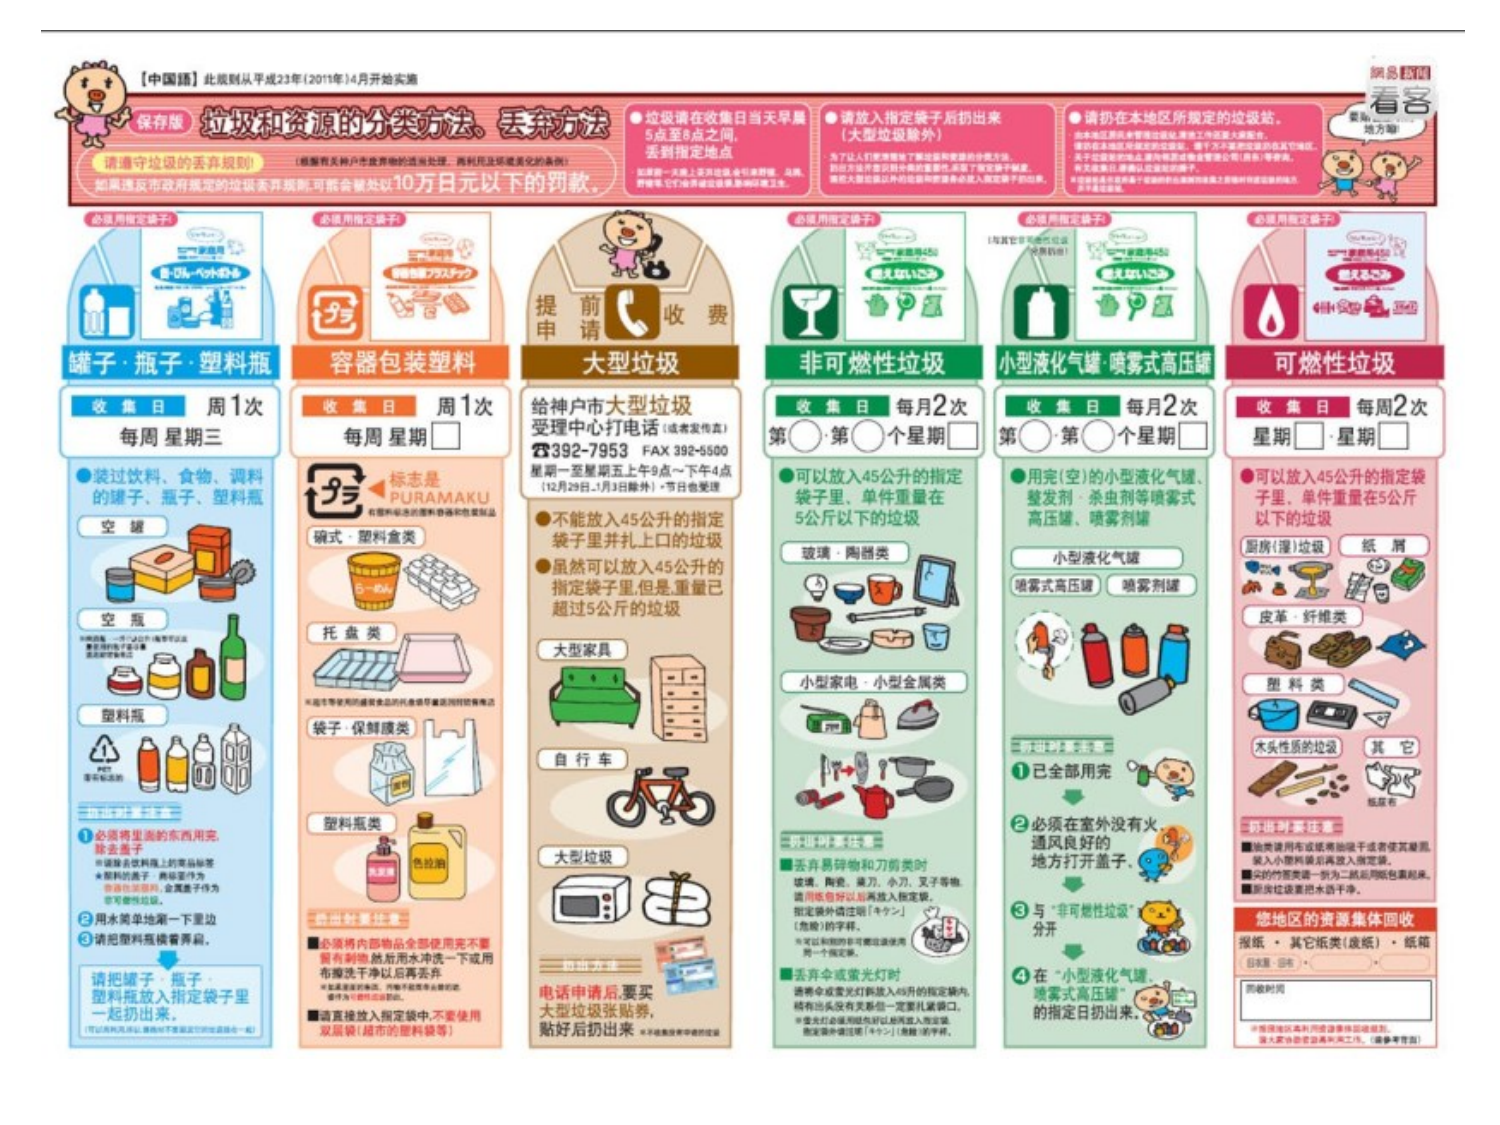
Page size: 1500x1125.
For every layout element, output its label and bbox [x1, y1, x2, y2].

picture [40, 30, 1465, 1059]
